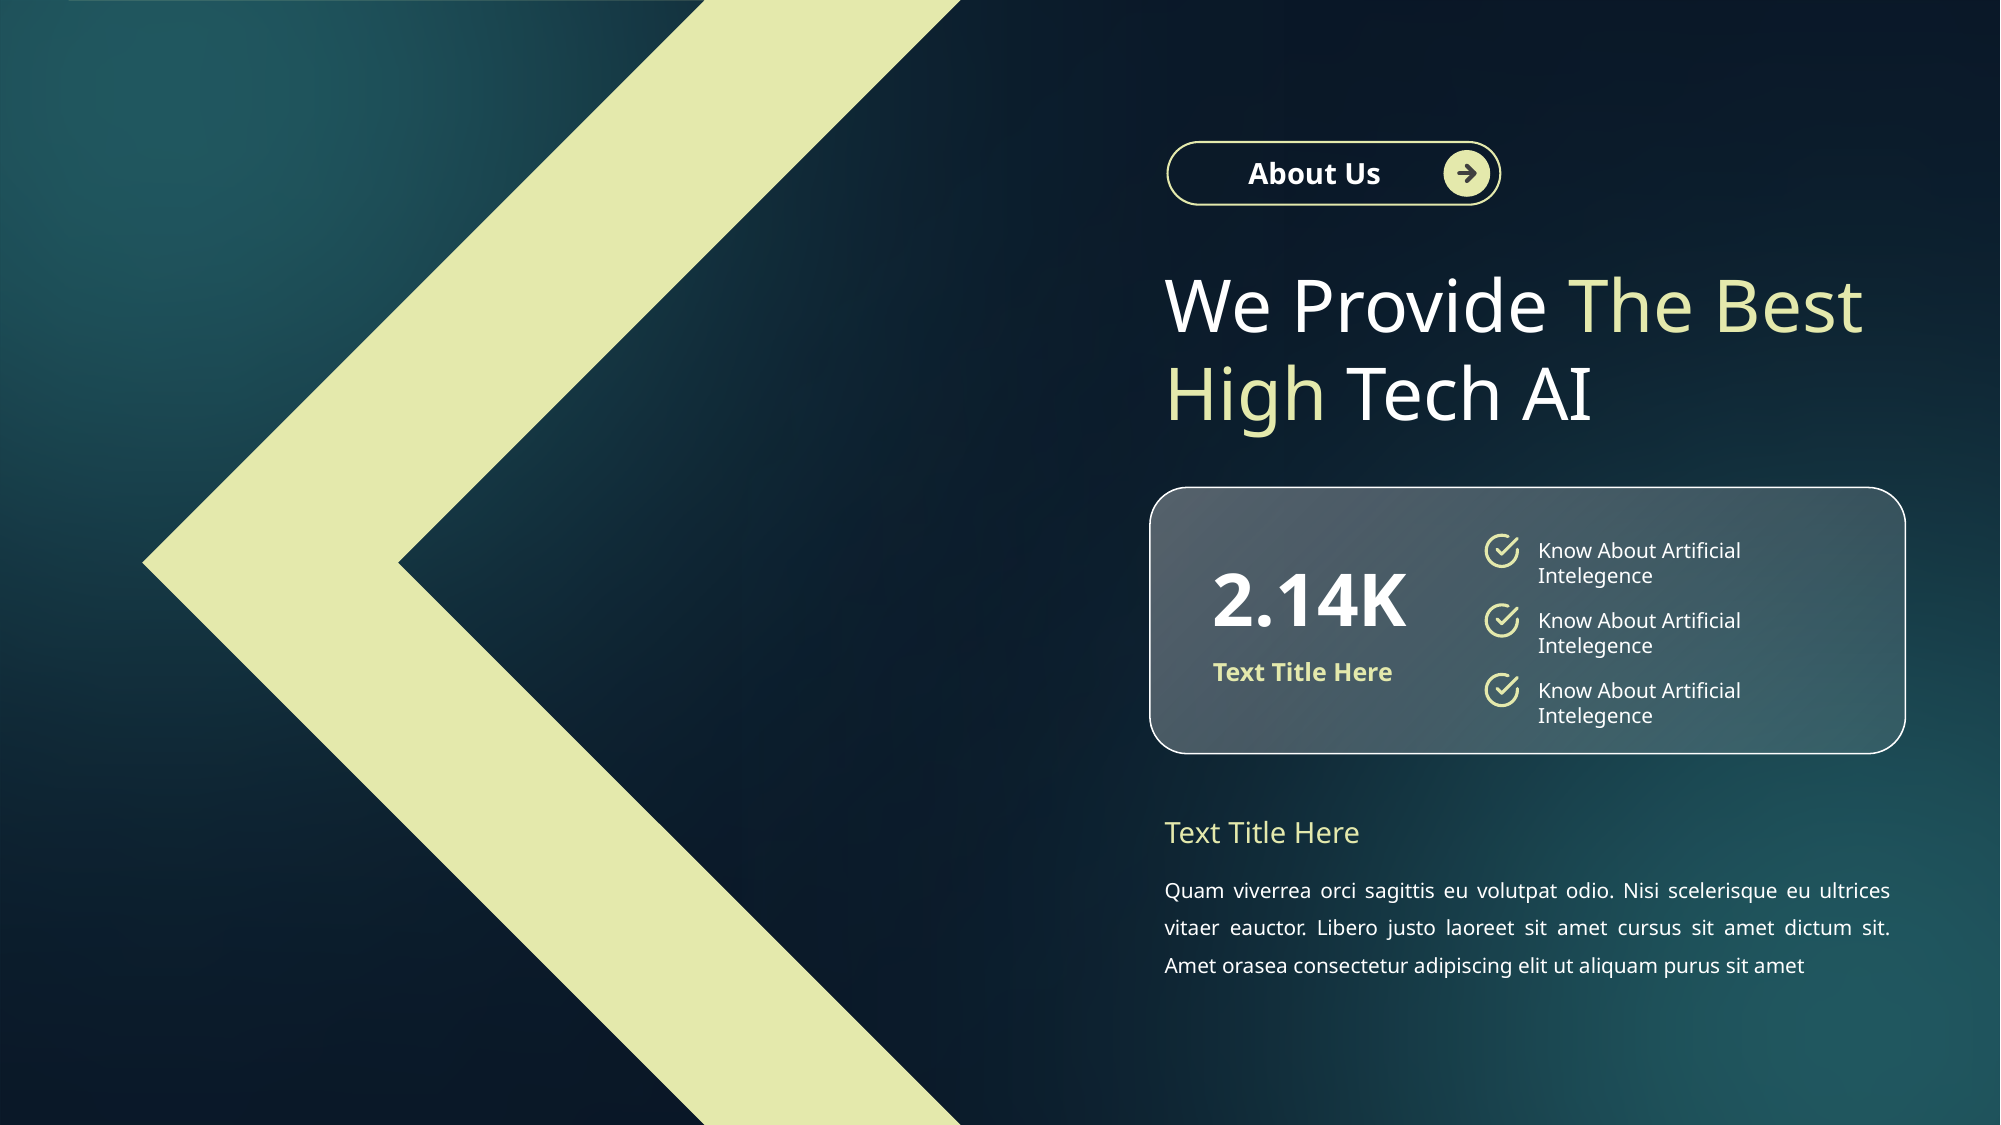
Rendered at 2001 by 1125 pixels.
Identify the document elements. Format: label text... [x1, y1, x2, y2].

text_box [1486, 604, 1518, 637]
text_box Know About Artificial Intelegence [1523, 530, 1859, 596]
text_box Quam viverrea orci sagittis eu volutpat odio. Nisi scelerisque eu ultrices vitaer eauctor. Libero justo laoreet sit amet cursus sit amet dictum sit. Amet orasea consectetur adipiscing elit ut aliquam purus sit amet [1149, 857, 1906, 985]
picture [0, 0, 2000, 1125]
text_box We Provide The Best High Tech AI [1149, 252, 1906, 443]
text_box Text Title Here [1149, 807, 1404, 857]
text_box 2.14K [1198, 545, 1472, 648]
text_box Text Title Here [1198, 648, 1453, 694]
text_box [1486, 674, 1518, 706]
text_box [1166, 140, 1502, 206]
text_box About Us [1185, 148, 1444, 198]
text_box [1148, 486, 1907, 755]
text_box Know About Artificial Intelegence [1523, 669, 1859, 735]
text_box Know About Artificial Intelegence [1523, 600, 1859, 666]
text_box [1443, 149, 1491, 197]
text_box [1486, 535, 1518, 567]
